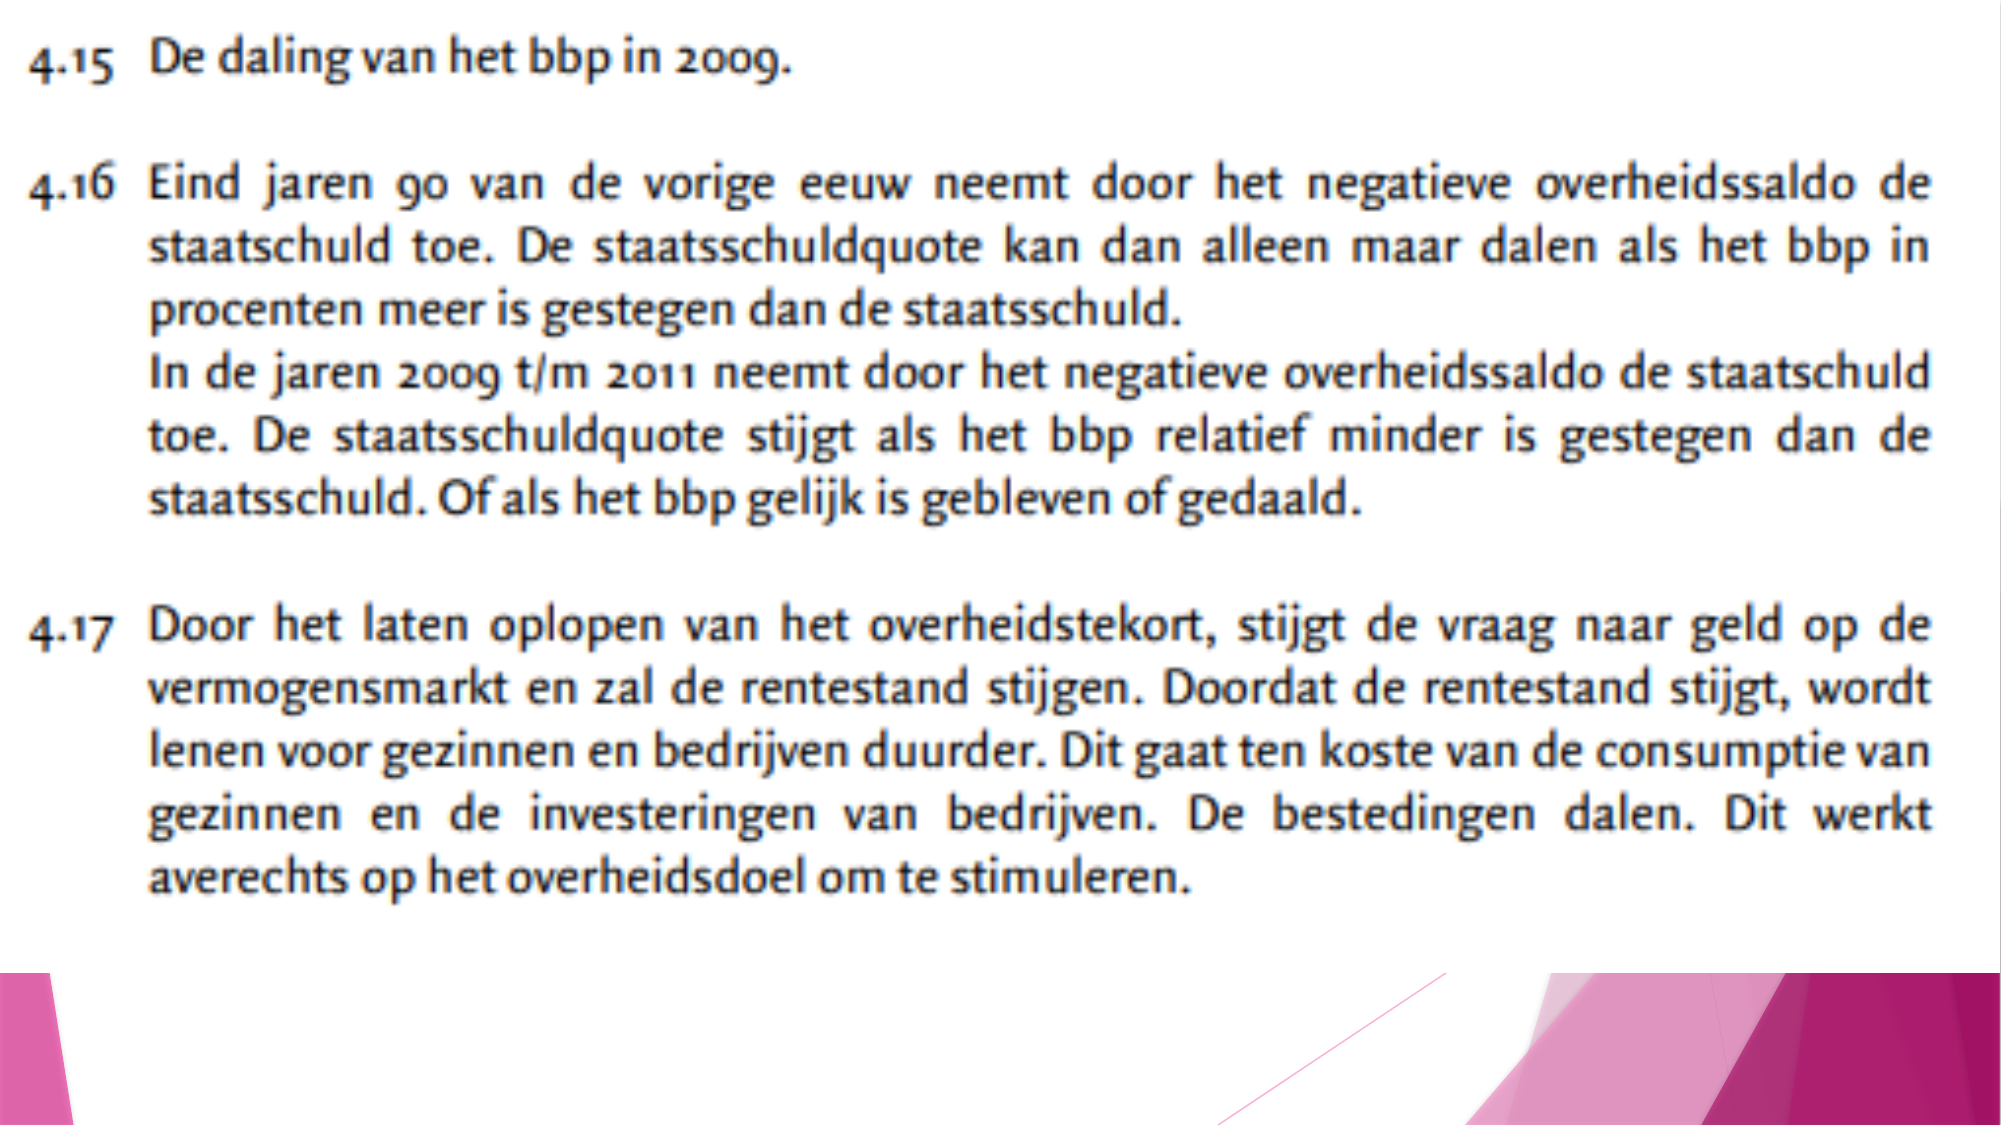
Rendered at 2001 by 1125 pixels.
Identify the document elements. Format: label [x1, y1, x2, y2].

picture [0, 0, 2000, 973]
